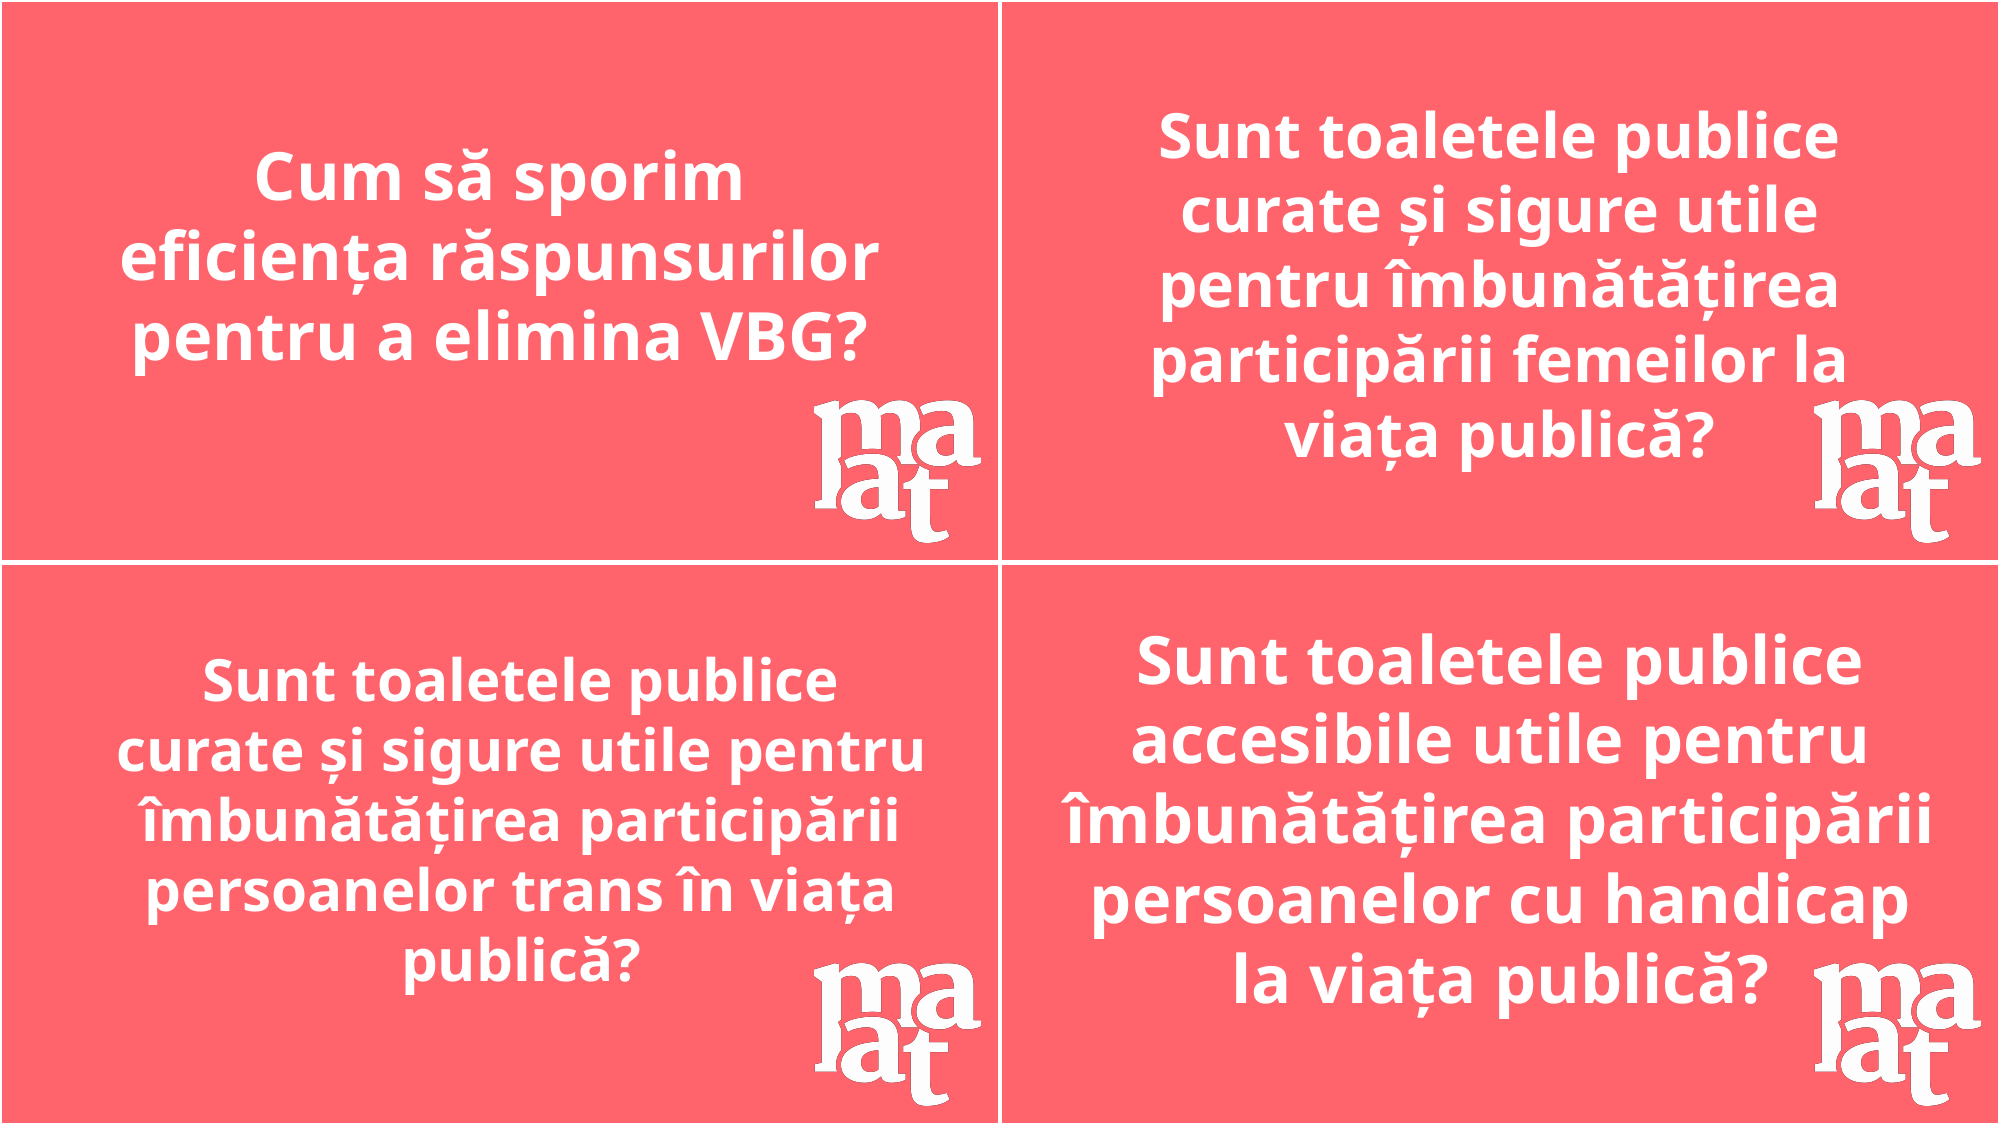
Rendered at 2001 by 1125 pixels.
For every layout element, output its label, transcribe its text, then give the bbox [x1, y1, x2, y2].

text_box Sunt toaletele publice curate și sigure utile pentru îmbunătățirea participării persoanelor trans în viața publică? [88, 635, 955, 1000]
picture [1814, 400, 1981, 543]
text_box [0, 0, 999, 561]
text_box Cum să sporim eficiența răspunsurilor pentru a elimina VBG? [102, 126, 898, 382]
text_box [0, 561, 999, 1125]
text_box Sunt toaletele publice curate și sigure utile pentru îmbunătățirea participării femeilor la viața publică? [1102, 88, 1898, 478]
text_box [999, 561, 2000, 1125]
text_box [999, 0, 2000, 561]
text_box Sunt toaletele publice accesibile utile pentru îmbunătățirea participării persoanelor cu handicap la viața publică? [1046, 610, 1955, 1025]
picture [1814, 963, 1981, 1106]
picture [814, 963, 981, 1106]
picture [814, 400, 981, 543]
